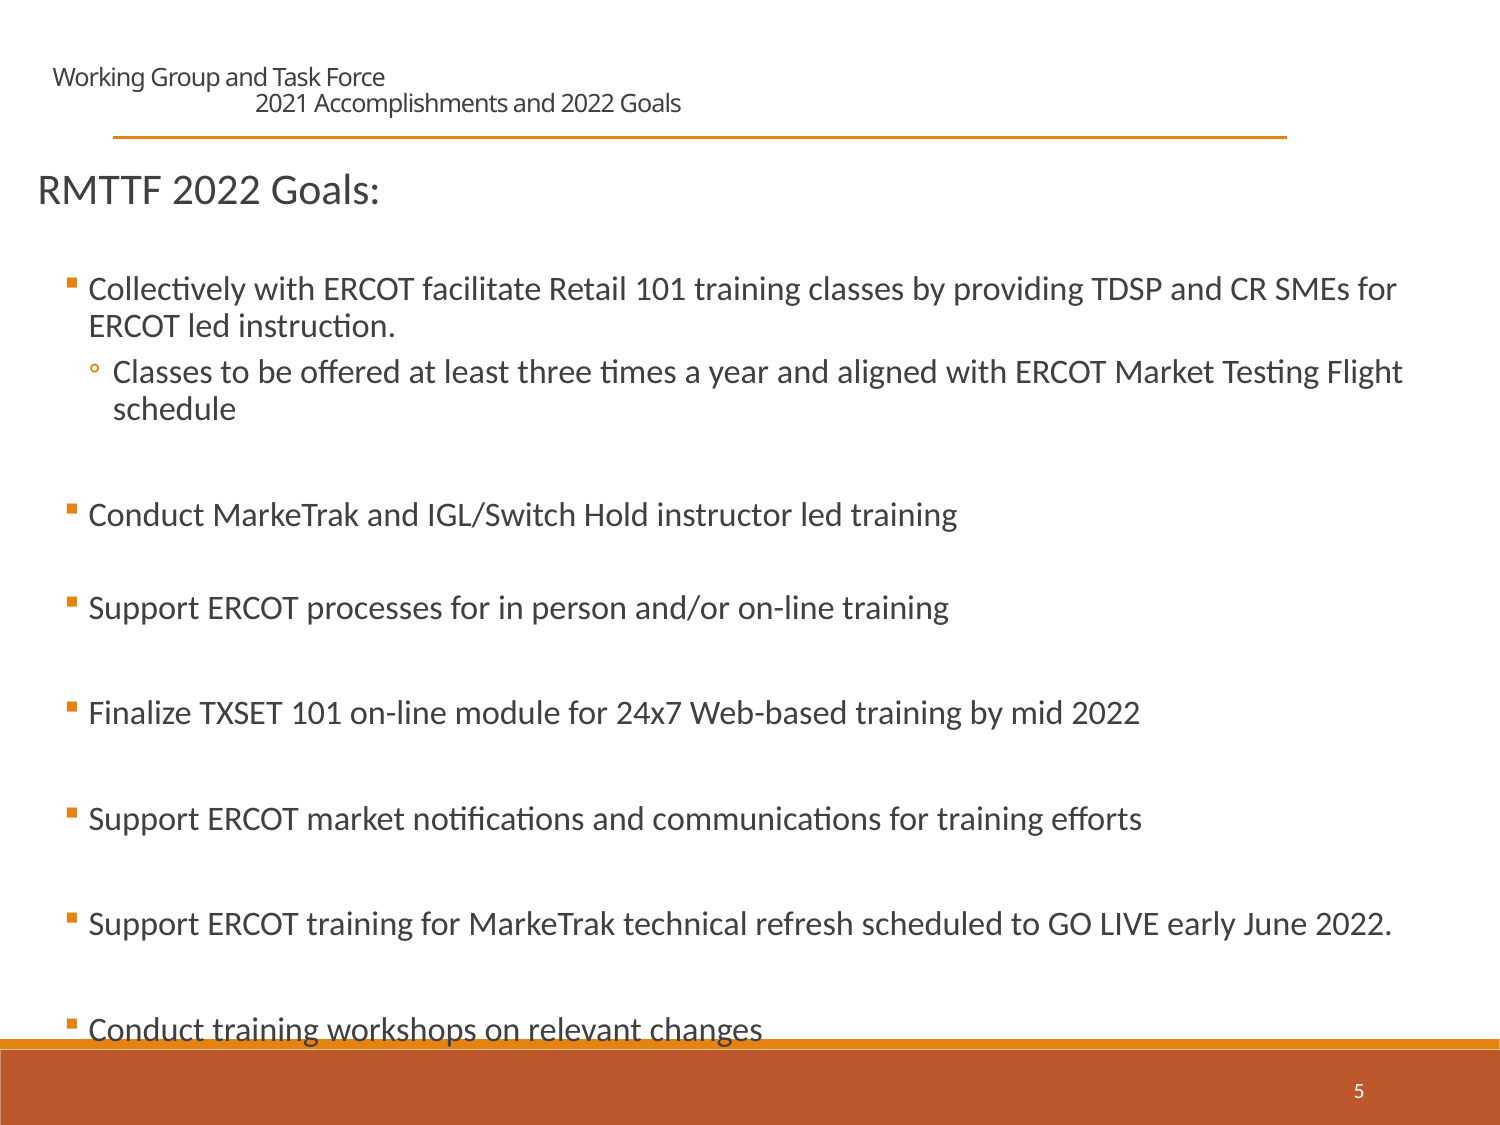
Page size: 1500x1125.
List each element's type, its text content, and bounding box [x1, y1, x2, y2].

list RMTTF 2022 Goals: Collectively with ERCOT facilitate Retail 101 training classes by providing TDSP and CR SMEs for ERCOT led instruction. Classes to be offered at least three times a year and aligned with ERCOT Market Testing Flight schedule Conduct MarkeTrak and IGL/Switch Hold instructor led training Support ERCOT processes for in person and/or on-line training Finalize TXSET 101 on-line module for 24x7 Web-based training by mid 2022 Support ERCOT market notifications and communications for training efforts Support ERCOT training for MarkeTrak technical refresh scheduled to GO LIVE early June 2022. Conduct training workshops on relevant changes [37, 122, 1475, 1063]
slide_number 5 [1218, 1059, 1380, 1120]
title Working Group and Task Force 2021 Accomplishments and 2022 Goals [37, 19, 1475, 122]
